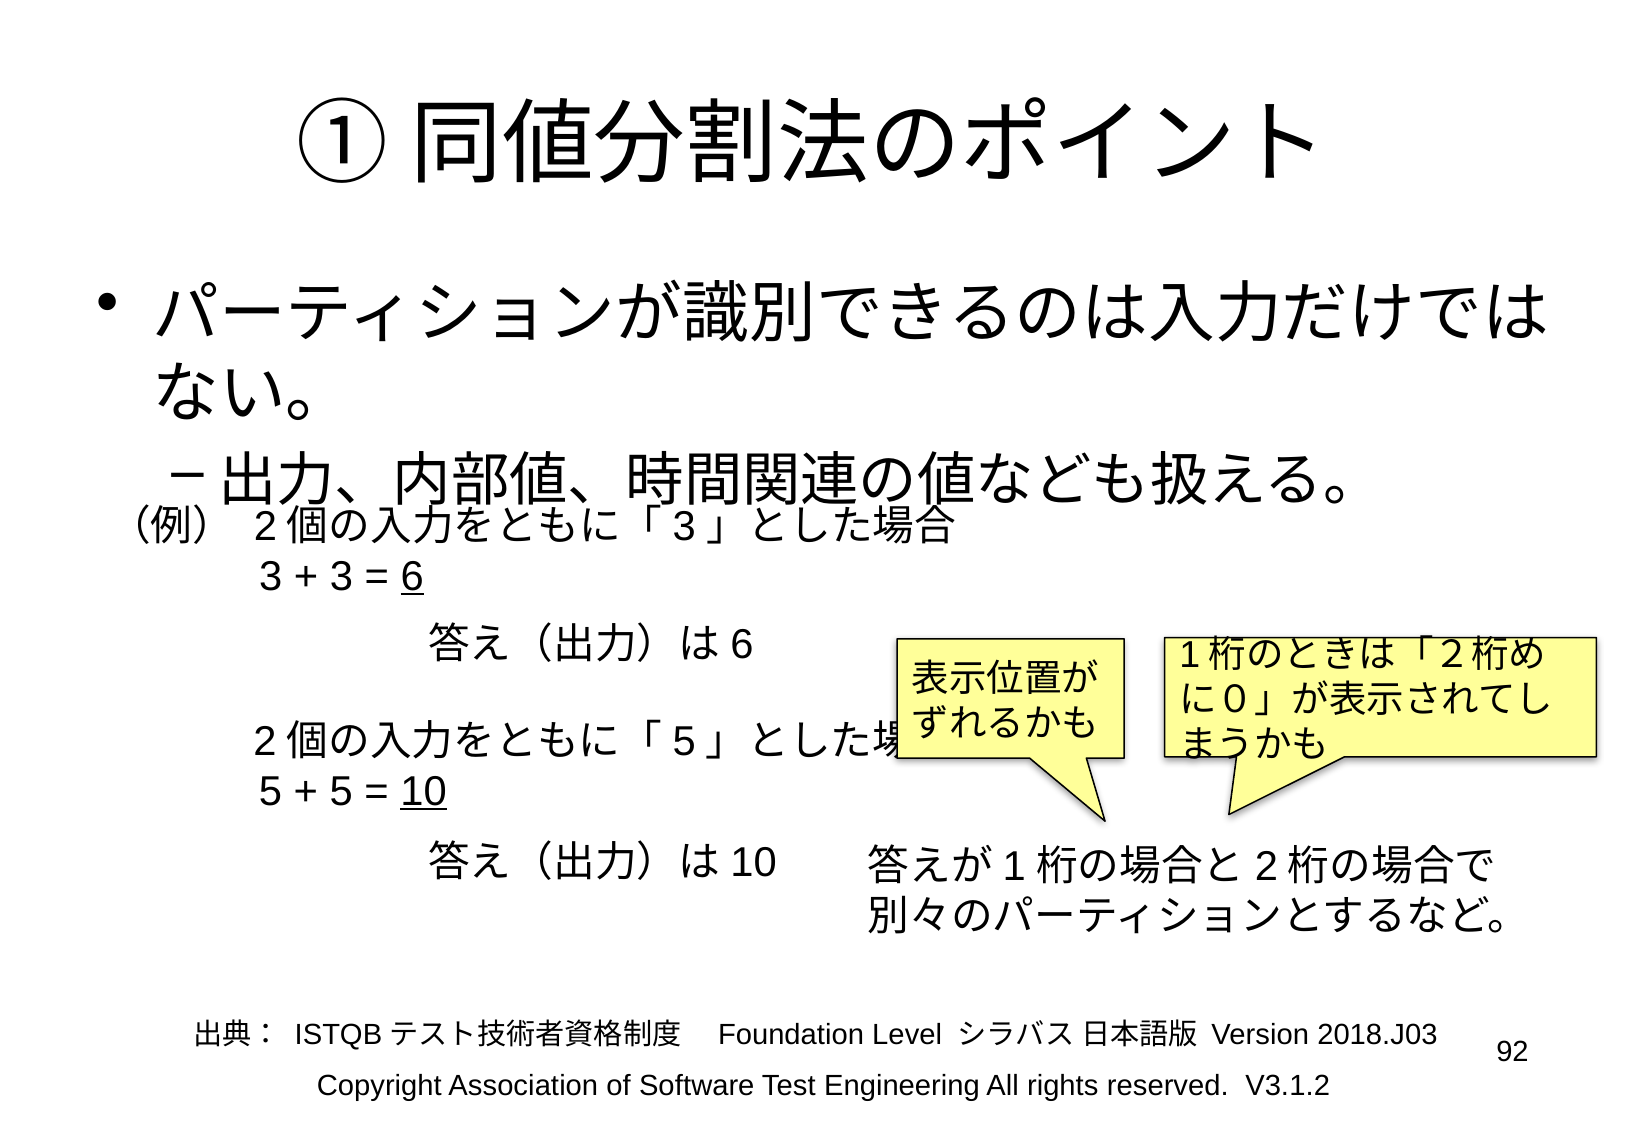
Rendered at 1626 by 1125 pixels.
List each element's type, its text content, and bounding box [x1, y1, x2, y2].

title ①同値分割法のポイント [80, 44, 1544, 233]
list パーティションが識別できるのは入力だけではない。 出力、内部値、時間関連の値なども扱える。 [80, 262, 1625, 1006]
text_box 1桁のときは「２桁めに０」が表示されてしまうかも [1163, 636, 1598, 816]
text_box 答え（出力）は10 [413, 827, 792, 893]
text_box 答えが1桁の場合と2桁の場合で 別々のパーティションとするなど。 [852, 831, 1545, 947]
text_box （例） 2個の入力をともに「3」とした場合 3 + 3 = 6 [94, 491, 972, 607]
text_box 表示位置がずれるかも [896, 638, 1125, 822]
footer Copyright Association of Software Test Engineering All rights reserved. V3.1.2 [233, 1058, 1416, 1103]
text_box 2個の入力をともに「5」とした場合 5 + 5 = 10 [94, 706, 971, 821]
slide_number 92 [1416, 1058, 1544, 1103]
text_box 出典： ISTQBテスト技術者資格制度 Foundation Level シラバス 日本語版 Version 2018.J03 [51, 1008, 1580, 1058]
text_box 答え（出力）は6 [413, 609, 769, 674]
